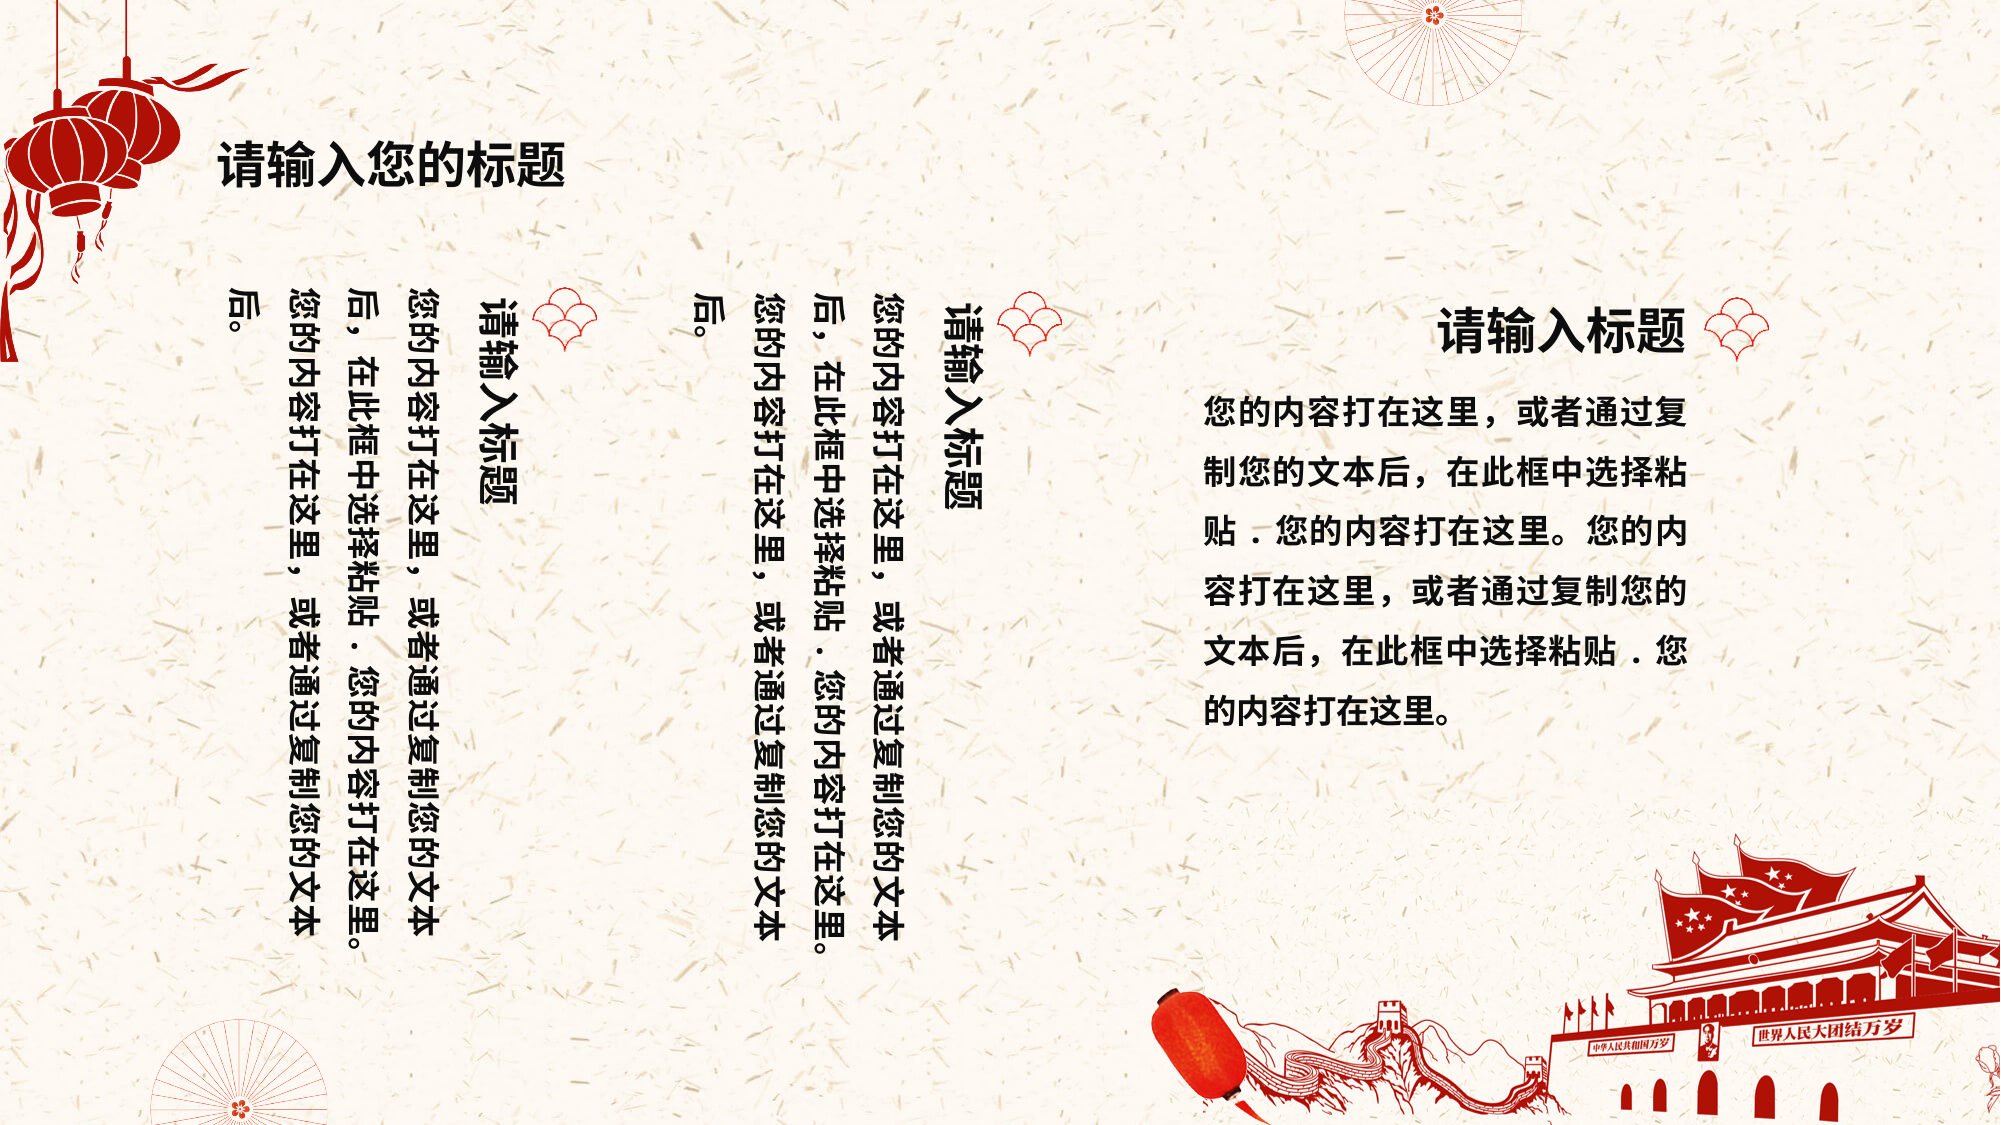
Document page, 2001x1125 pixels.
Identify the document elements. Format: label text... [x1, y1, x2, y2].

picture [0, 0, 2000, 1125]
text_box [1203, 291, 1769, 730]
text_box 请输入您的标题 [250, 125, 597, 201]
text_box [687, 287, 1062, 943]
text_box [222, 282, 597, 938]
